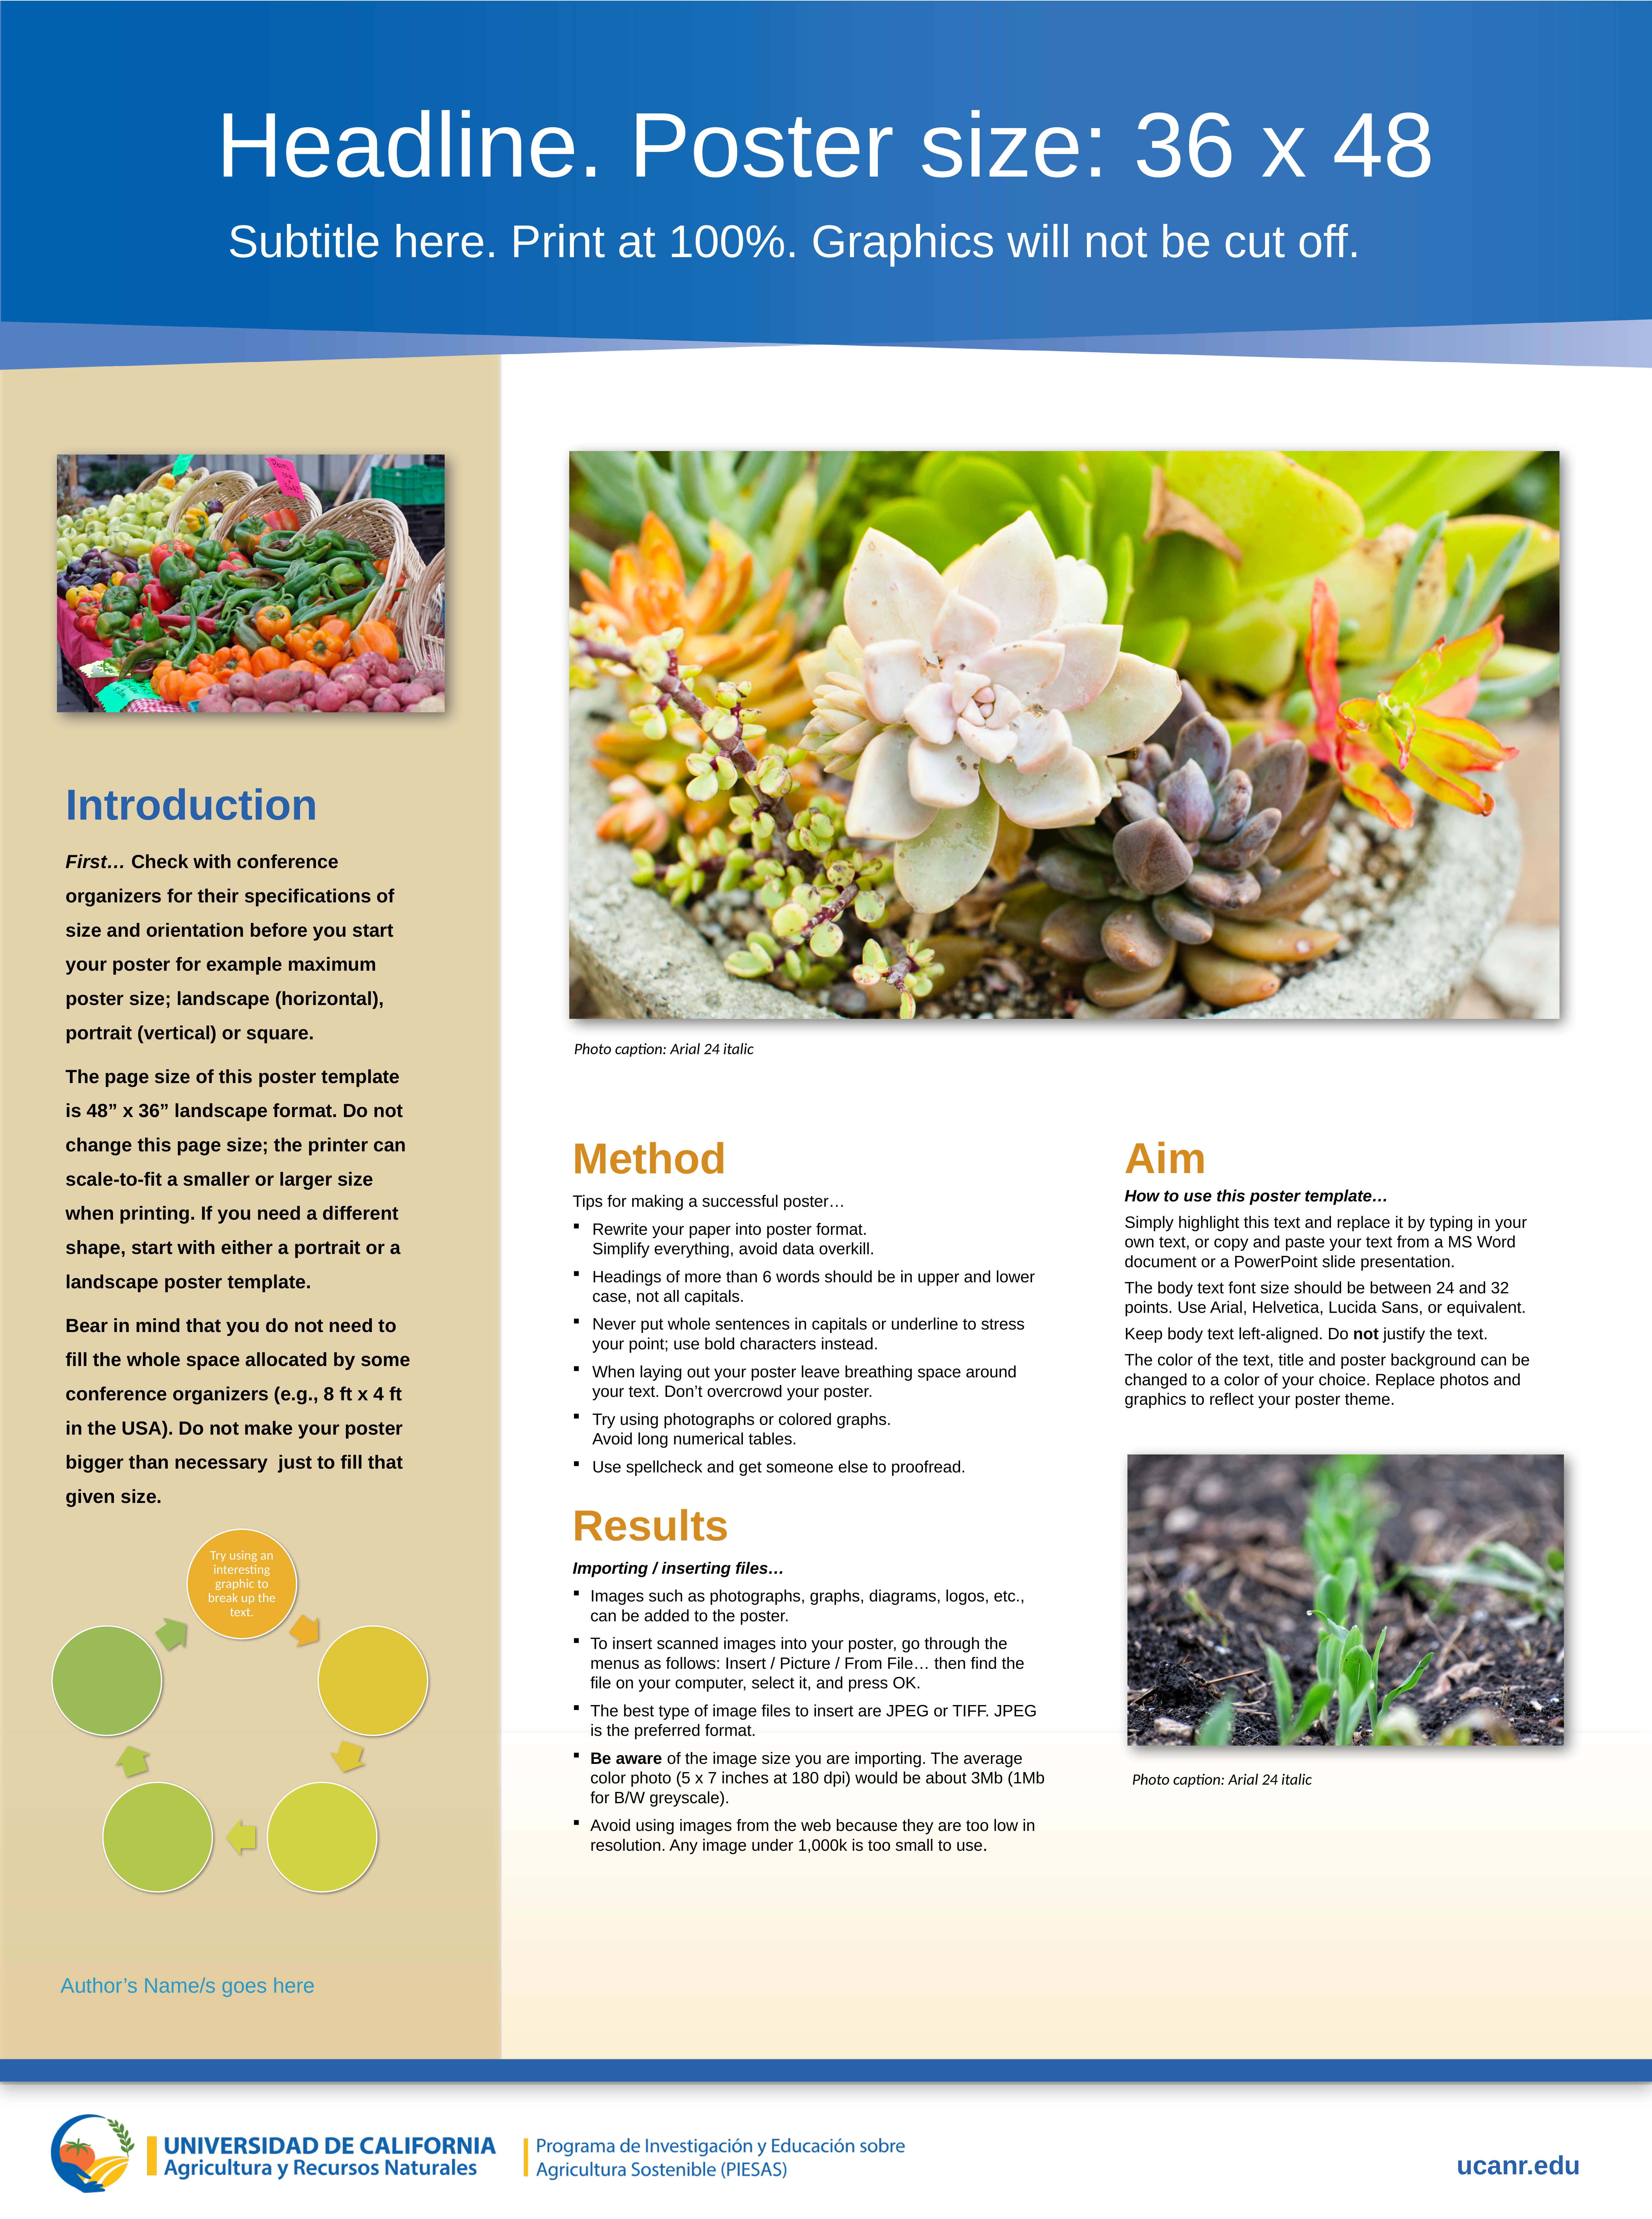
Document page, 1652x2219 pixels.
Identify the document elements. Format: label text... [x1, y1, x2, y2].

text_box Photo caption: Arial 24 italic [569, 1036, 1538, 1060]
text_box Aim How to use this poster template… Simply highlight this text and replace it by typing in your own text, or copy and paste your text from a MS Word document or a PowerPoint slide presentation. The body text font size should be between 24 and 32 points. Use Arial, Helvetica, Lucida Sans, or equivalent. Keep body text left-aligned. Do not justify the text. The color of the text, title and poster background can be changed to a color of your choice. Replace photos and graphics to reflect your poster theme. [1120, 1127, 1556, 1411]
picture [31, 2084, 911, 2217]
text_box Method Tips for making a successful poster… Rewrite your paper into poster format. Simplify everything, avoid data overkill. Headings of more than 6 words should be in upper and lower case, not all capitals. Never put whole sentences in capitals or underline to stress your point; use bold characters instead. When laying out your poster leave breathing space around your text. Don’t overcrowd your poster. Try using photographs or colored graphs. Avoid long numerical tables. Use spellcheck and get someone else to proofread. Results Importing / inserting files… Images such as photographs, graphs, diagrams, logos, etc., can be added to the poster. To insert scanned images into your poster, go through the menus as follows: Insert / Picture / From File… then find the file on your computer, select it, and press OK. The best type of image files to insert are JPEG or TIFF. JPEG is the preferred format. Be aware of the image size you are importing. The average color photo (5 x 7 inches at 180 dpi) would be about 3Mb (1Mb for B/W greyscale). Avoid using images from the web because they are too low in resolution. Any image under 1,000k is too small to use. [547, 1104, 1073, 1901]
text_box Photo caption: Arial 24 italic [1127, 1766, 1652, 1790]
picture [1127, 1454, 1564, 1746]
text_box Author’s Name/s goes here [42, 1953, 445, 2019]
picture [57, 455, 445, 712]
text_box ucanr.edu [1037, 2146, 1585, 2182]
text_box Introduction First… Check with conference organizers for their specifications of size and orientation before you start your poster for example maximum poster size; landscape (horizontal), portrait (vertical) or square. The page size of this poster template is 48” x 36” landscape format. Do not change this page size; the printer can scale-to-fit a smaller or larger size when printing. If you need a different shape, start with either a portrait or a landscape poster template. Bear in mind that you do not need to fill the whole space allocated by some conference organizers (e.g., 8 ft x 4 ft in the USA). Do not make your poster bigger than necessary just to fill that given size. [41, 738, 445, 1545]
text_box [502, 1733, 1652, 2058]
picture [569, 451, 1559, 1019]
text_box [52, 1456, 428, 1965]
picture [0, 1, 1652, 382]
text_box [0, 385, 500, 2058]
text_box [0, 2059, 1652, 2082]
